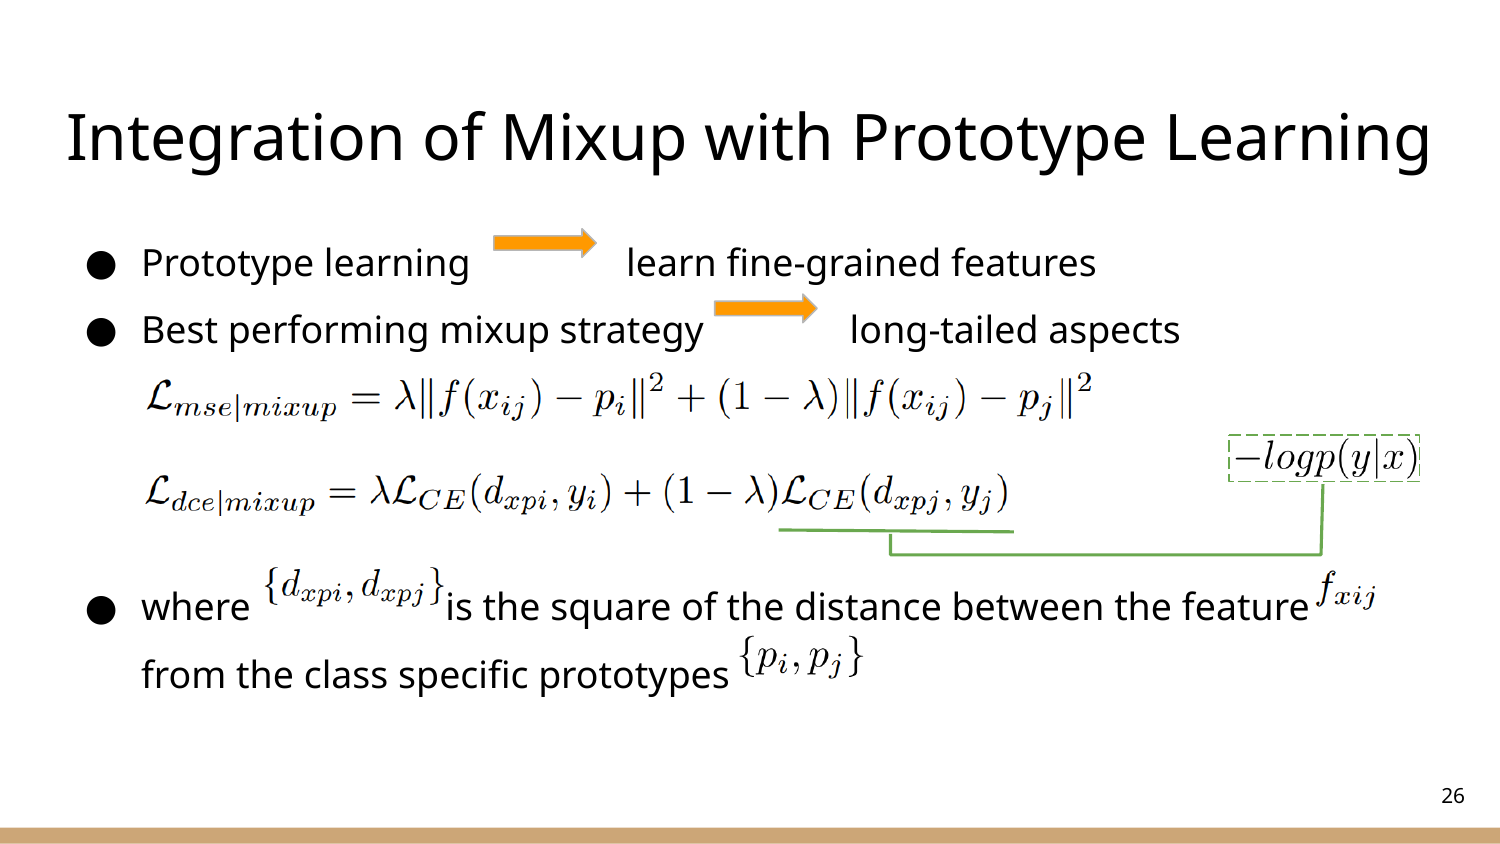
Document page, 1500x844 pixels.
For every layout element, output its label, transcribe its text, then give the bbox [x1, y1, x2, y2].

title Integration of Mixup with Prototype Learning [51, 51, 1449, 189]
picture [1229, 435, 1419, 481]
list Prototype learning learn fine-grained features Best performing mixup strategy long-tailed aspects where is the square of the distance between the feature from the class specific prototypes [51, 200, 1449, 752]
text_box [890, 489, 1323, 555]
picture [263, 564, 445, 608]
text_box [778, 529, 1015, 533]
picture [142, 366, 1092, 423]
slide_number ‹#› [1389, 764, 1480, 830]
picture [142, 470, 1011, 516]
picture [1315, 569, 1379, 613]
text_box [714, 294, 818, 323]
picture [739, 633, 866, 679]
text_box [493, 228, 597, 258]
